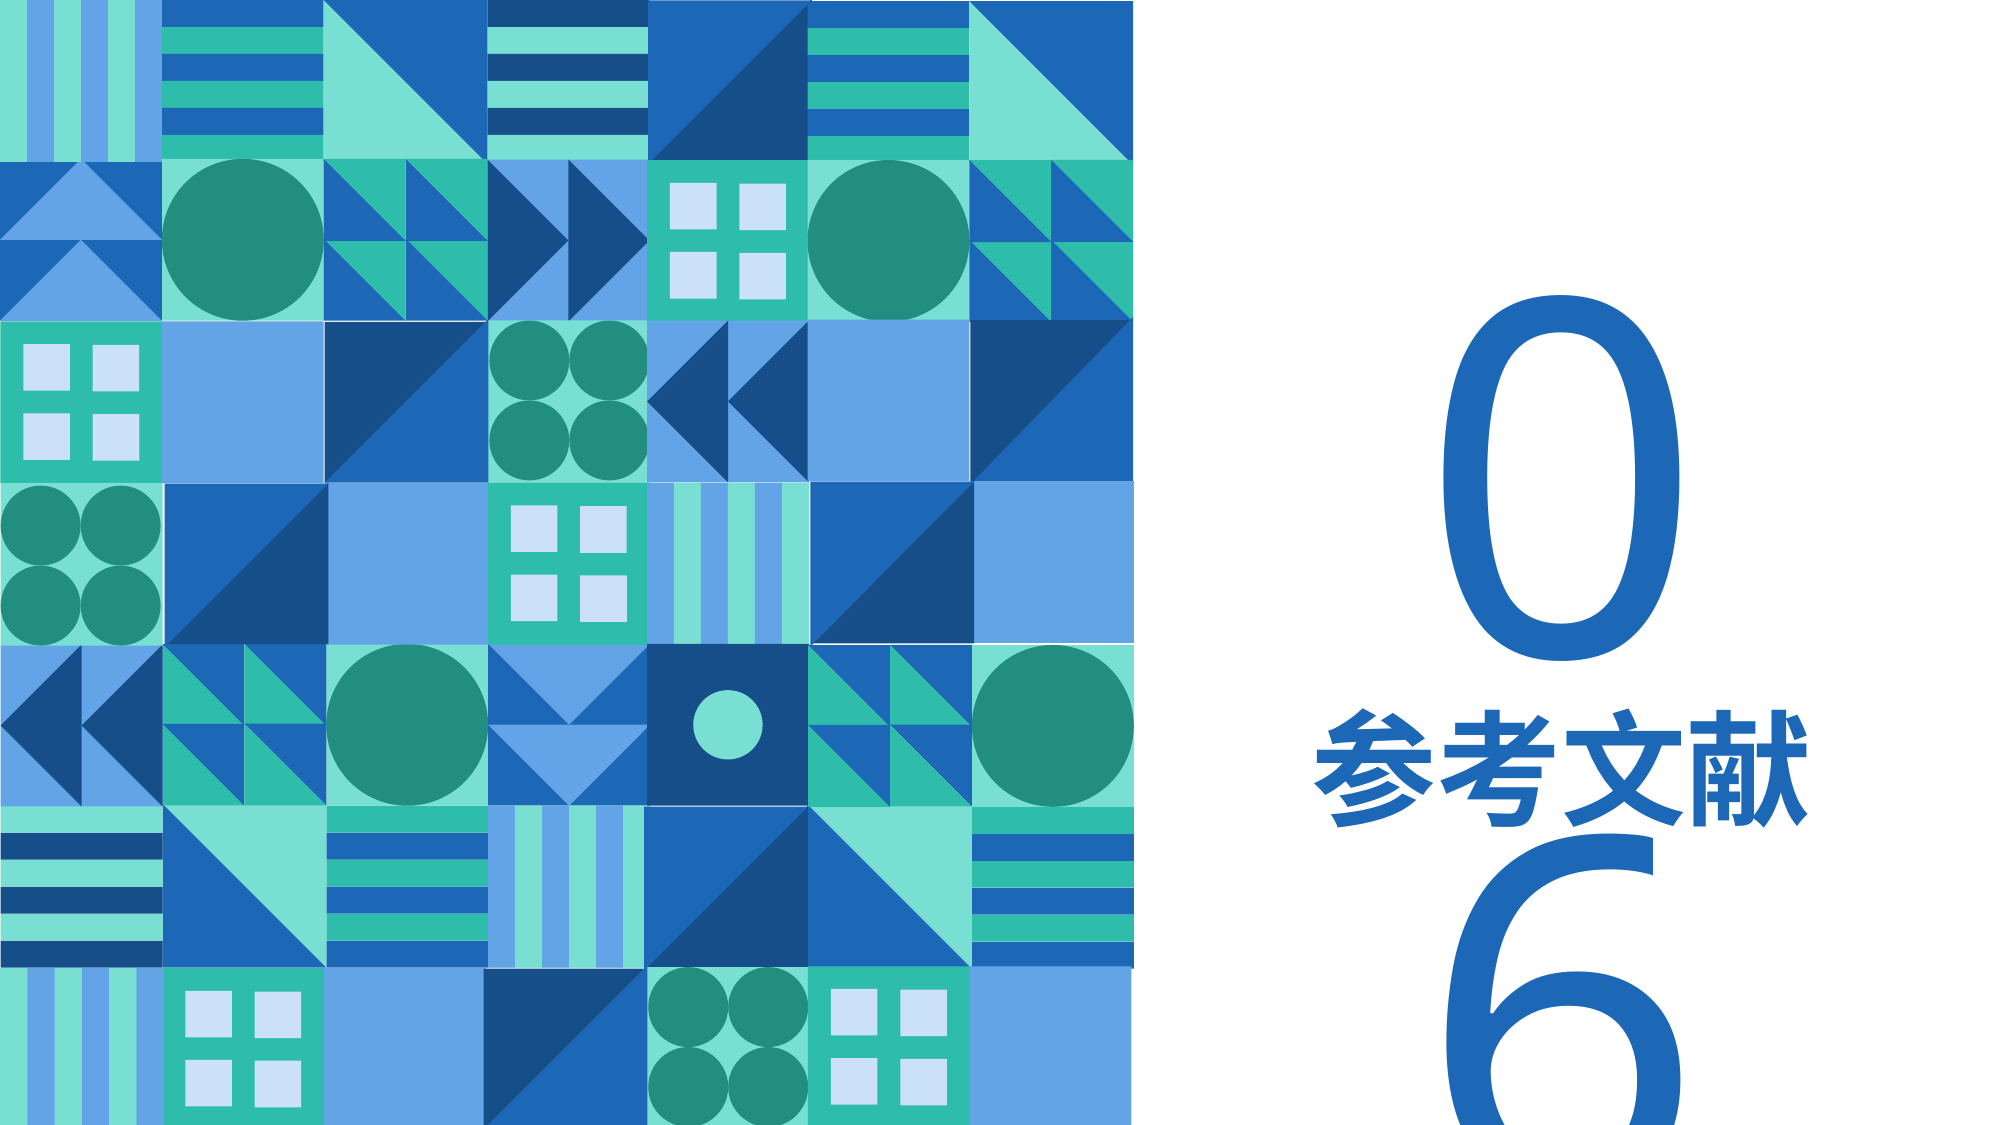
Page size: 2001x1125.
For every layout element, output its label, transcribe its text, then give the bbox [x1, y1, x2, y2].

list 06 [1273, 218, 1850, 700]
list 参考文献 [1273, 700, 1850, 839]
